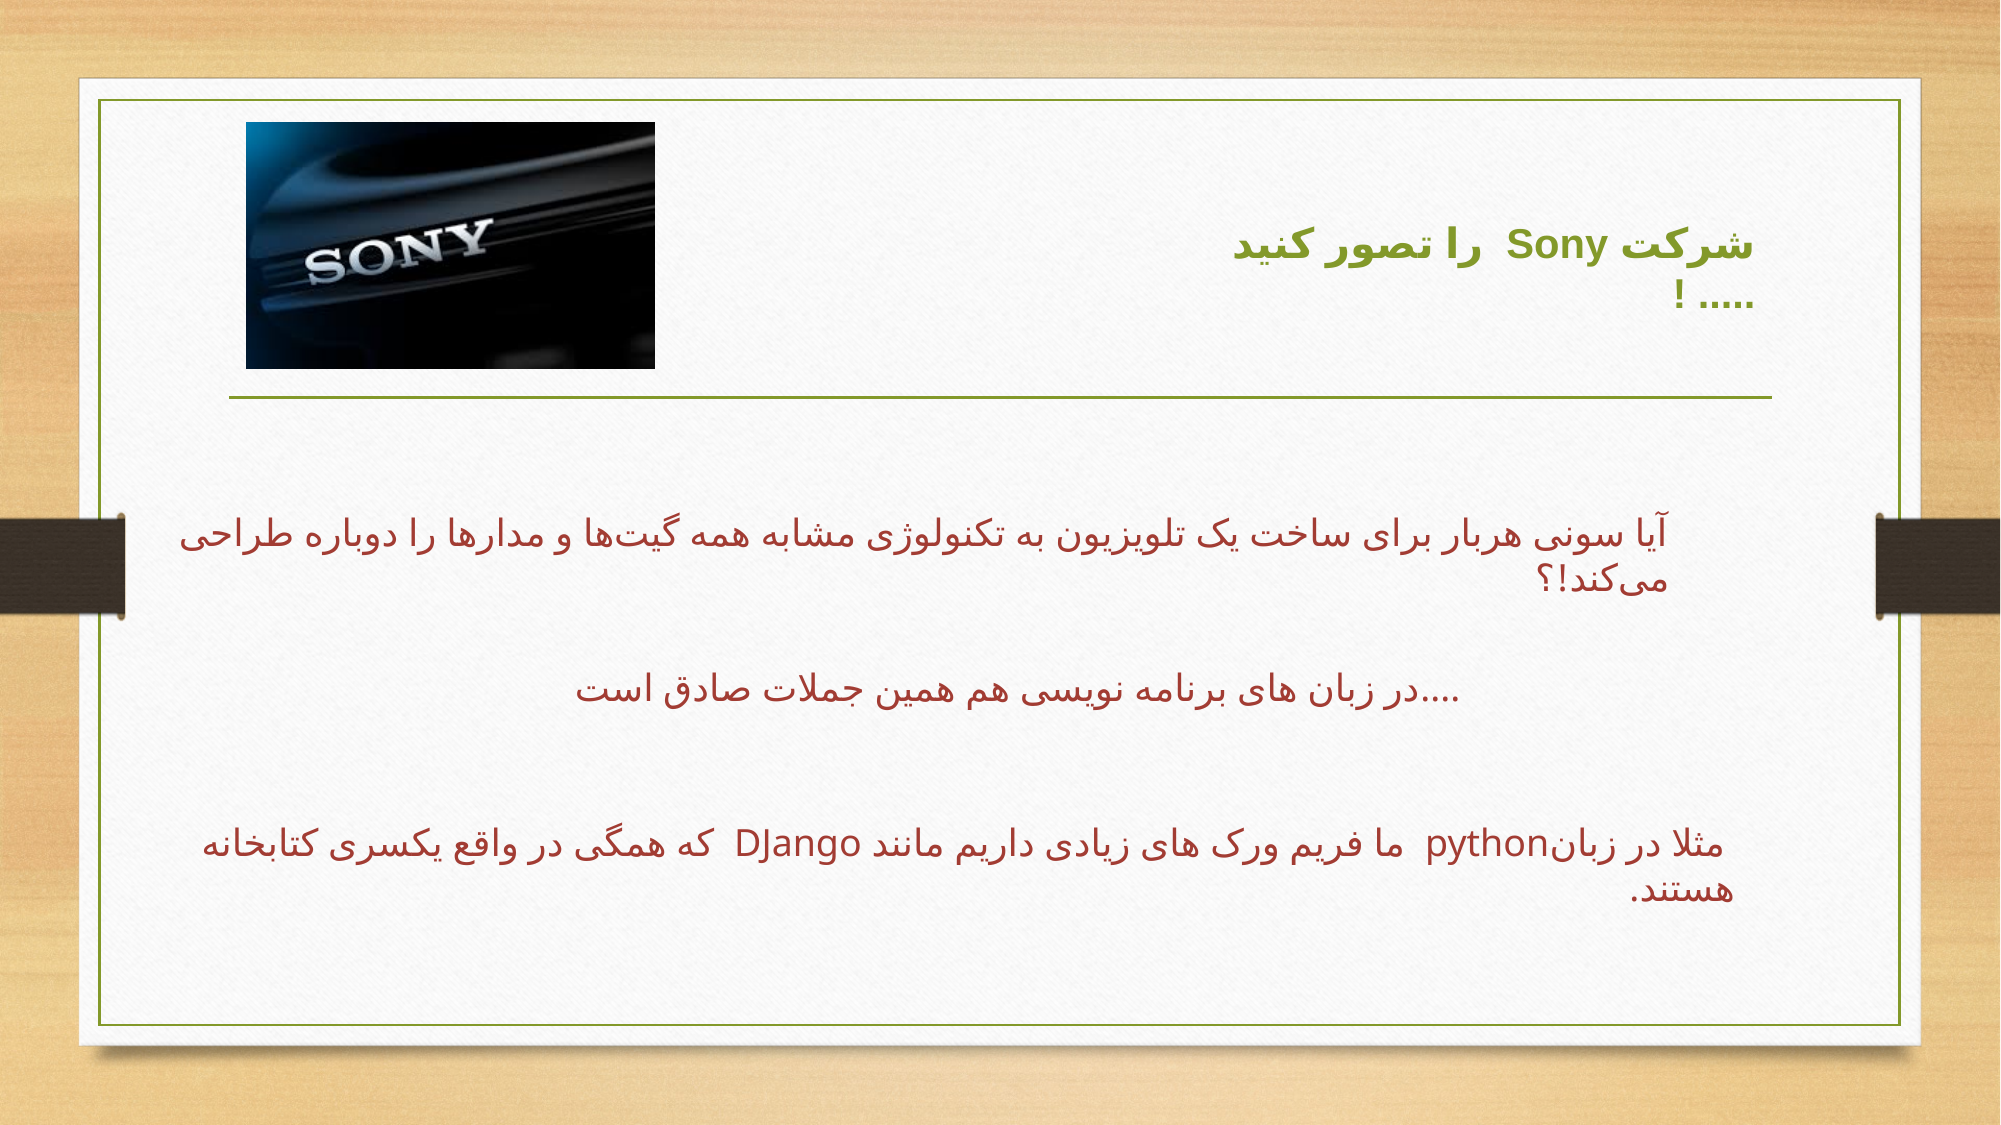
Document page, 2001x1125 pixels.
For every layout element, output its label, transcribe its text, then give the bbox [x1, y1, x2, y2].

picture [0, 0, 2001, 1125]
text_box شرکت Sony را تصور کنید ..... ! [1213, 209, 1771, 325]
text_box در زبان های برنامه نویسی هم همین جملات صادق است.... [560, 656, 1476, 717]
text_box مثلا در زبانpython ما فریم ورک های زیادی داریم مانند DJango که همگی در واقع یکسری کتابخانه هستند. [166, 811, 1750, 917]
text_box آیا سونی هربار برای ساخت یک تلویزیون به تکنولوژی مشابه همه گیت‌ها و مدار‌ها را دوباره طراحی می‌کند!؟ [118, 501, 1685, 607]
